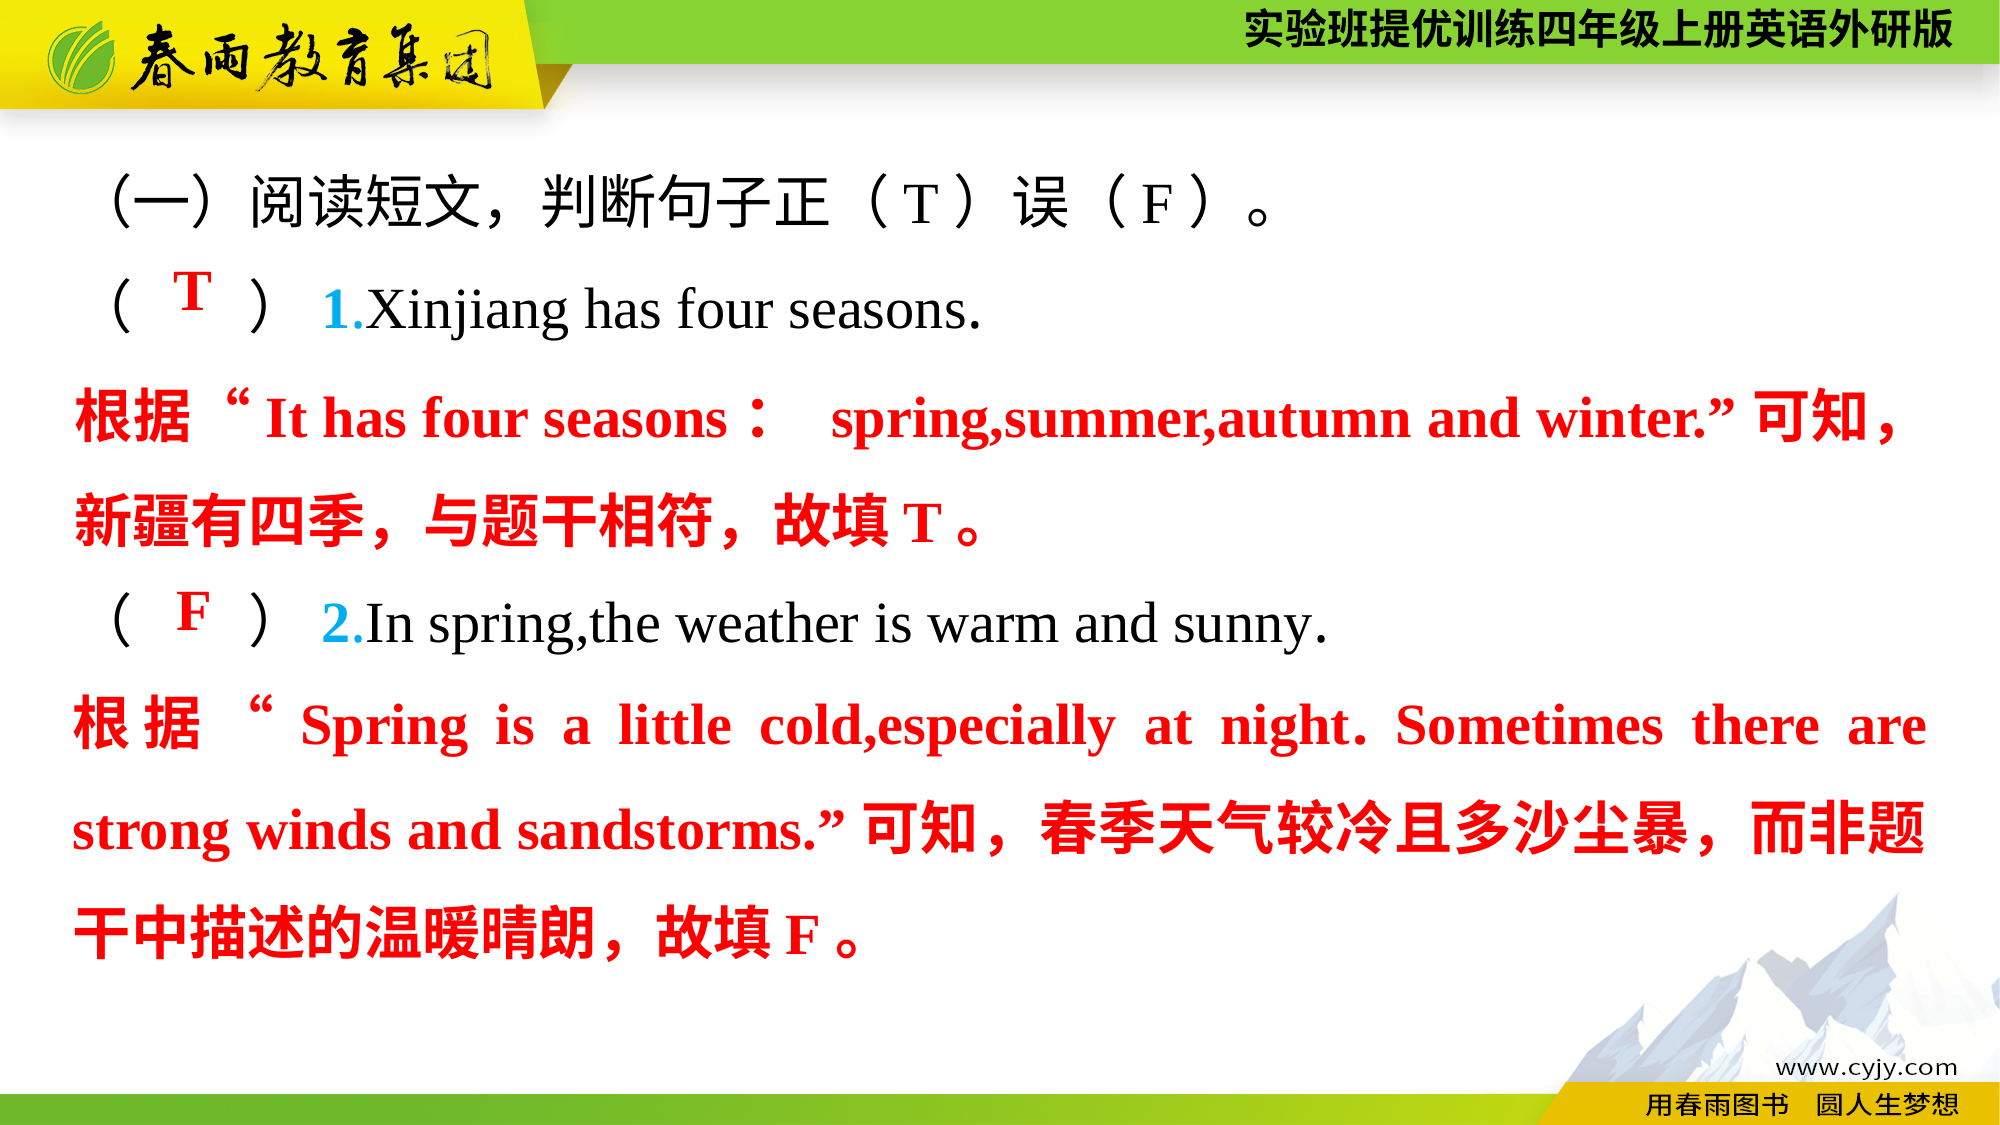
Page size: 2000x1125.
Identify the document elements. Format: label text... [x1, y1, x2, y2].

text_box T [158, 245, 227, 330]
picture [0, 0, 2000, 1125]
list （一）阅读短文，判断句子正（T）误（F）。 （ ）1.Xinjiang has four seasons. （ ）2.In spring,the weather is warm and sunny. [59, 122, 1944, 336]
text_box 根据“Spring is a little cold,especially at night. Sometimes there are strong winds and sandstorms.”可知，春季天气较冷且多沙尘暴，而非题干中描述的温暖晴朗，故填F。 [57, 644, 1943, 974]
list （一）阅读短文，判断句子正（T）误（F）。 （ ）1.Xinjiang has four seasons. （ ）2.In spring,the weather is warm and sunny. [59, 562, 1944, 668]
text_box 根据“It has four seasons： spring,summer,autumn and winter.”可知，新疆有四季，与题干相符，故填T。 [59, 336, 1944, 562]
text_box F [161, 564, 227, 649]
